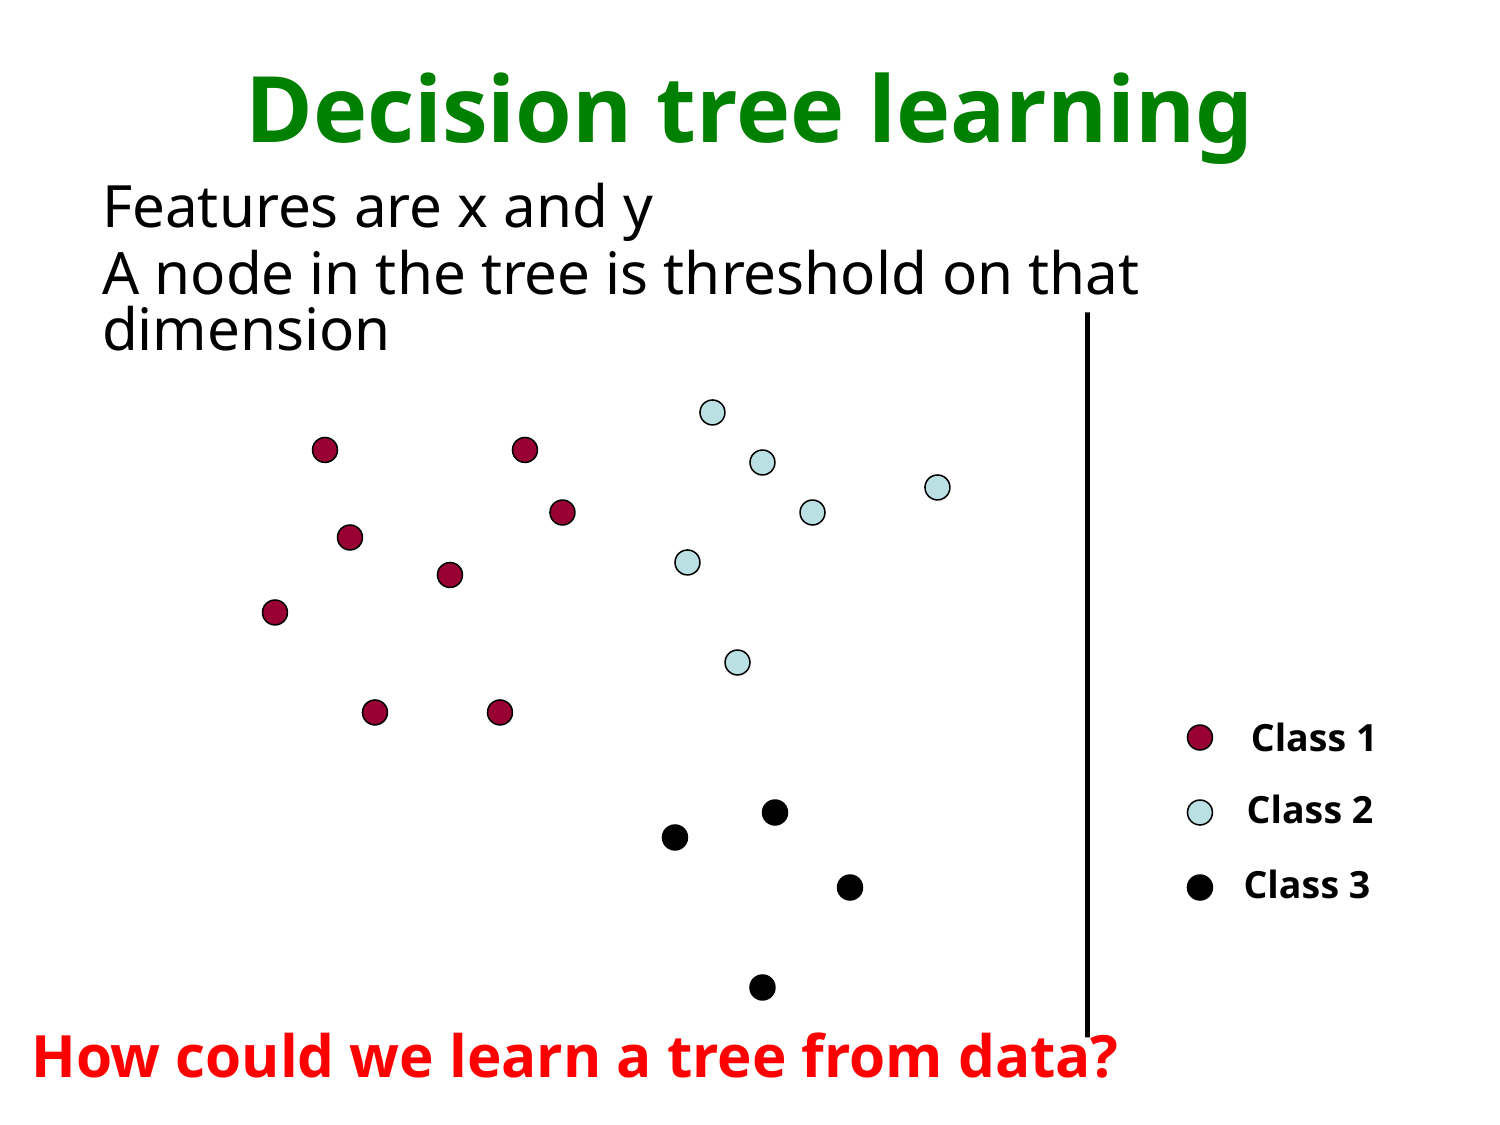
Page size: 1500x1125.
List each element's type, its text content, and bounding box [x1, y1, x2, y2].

text_box [487, 699, 513, 725]
text_box [762, 800, 788, 826]
text_box [837, 875, 863, 901]
text_box Class 1 [1236, 714, 1393, 766]
text_box [699, 399, 725, 425]
text_box Class 2 [1231, 787, 1389, 839]
text_box [437, 562, 463, 588]
text_box [924, 474, 950, 500]
text_box [675, 549, 700, 575]
text_box [725, 650, 751, 676]
text_box Features are x and y A node in the tree is threshold on that dimension [87, 174, 1425, 370]
text_box [312, 437, 338, 463]
text_box [750, 975, 775, 1000]
text_box [662, 825, 688, 850]
text_box [549, 500, 575, 526]
text_box [337, 525, 363, 550]
text_box [512, 437, 538, 463]
text_box [1187, 800, 1213, 826]
text_box [800, 500, 826, 526]
text_box [362, 699, 388, 725]
text_box [262, 600, 288, 625]
text_box Class 3 [1228, 862, 1386, 914]
text_box [1187, 725, 1213, 751]
text_box How could we learn a tree from data? [0, 1024, 1175, 1096]
title Decision tree learning [74, 12, 1426, 201]
text_box [1187, 875, 1213, 901]
text_box [750, 450, 775, 475]
